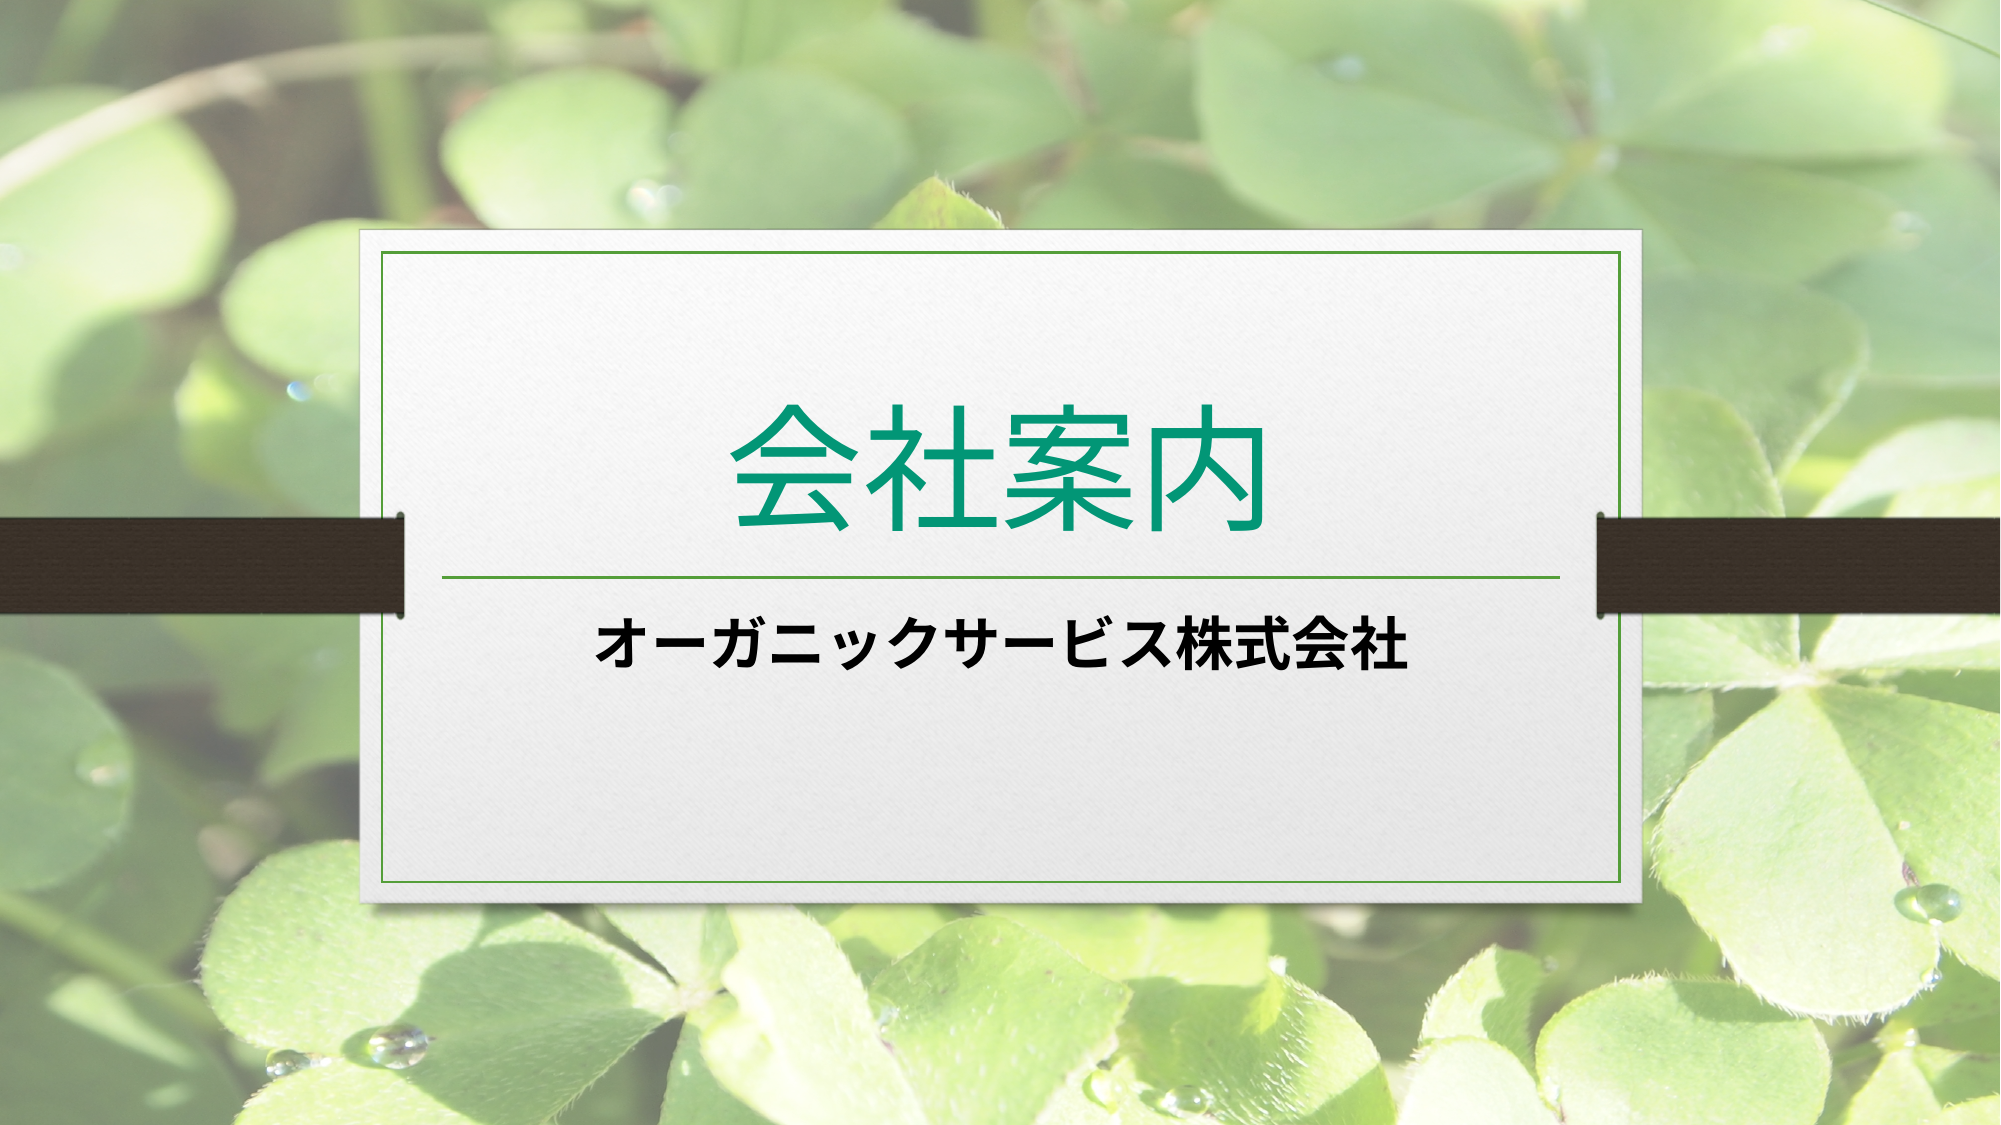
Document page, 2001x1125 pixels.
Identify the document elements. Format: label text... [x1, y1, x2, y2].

picture [0, 0, 2001, 1125]
subtitle オーガニックサービス株式会社 [441, 600, 1560, 817]
title 会社案内 [441, 306, 1560, 556]
